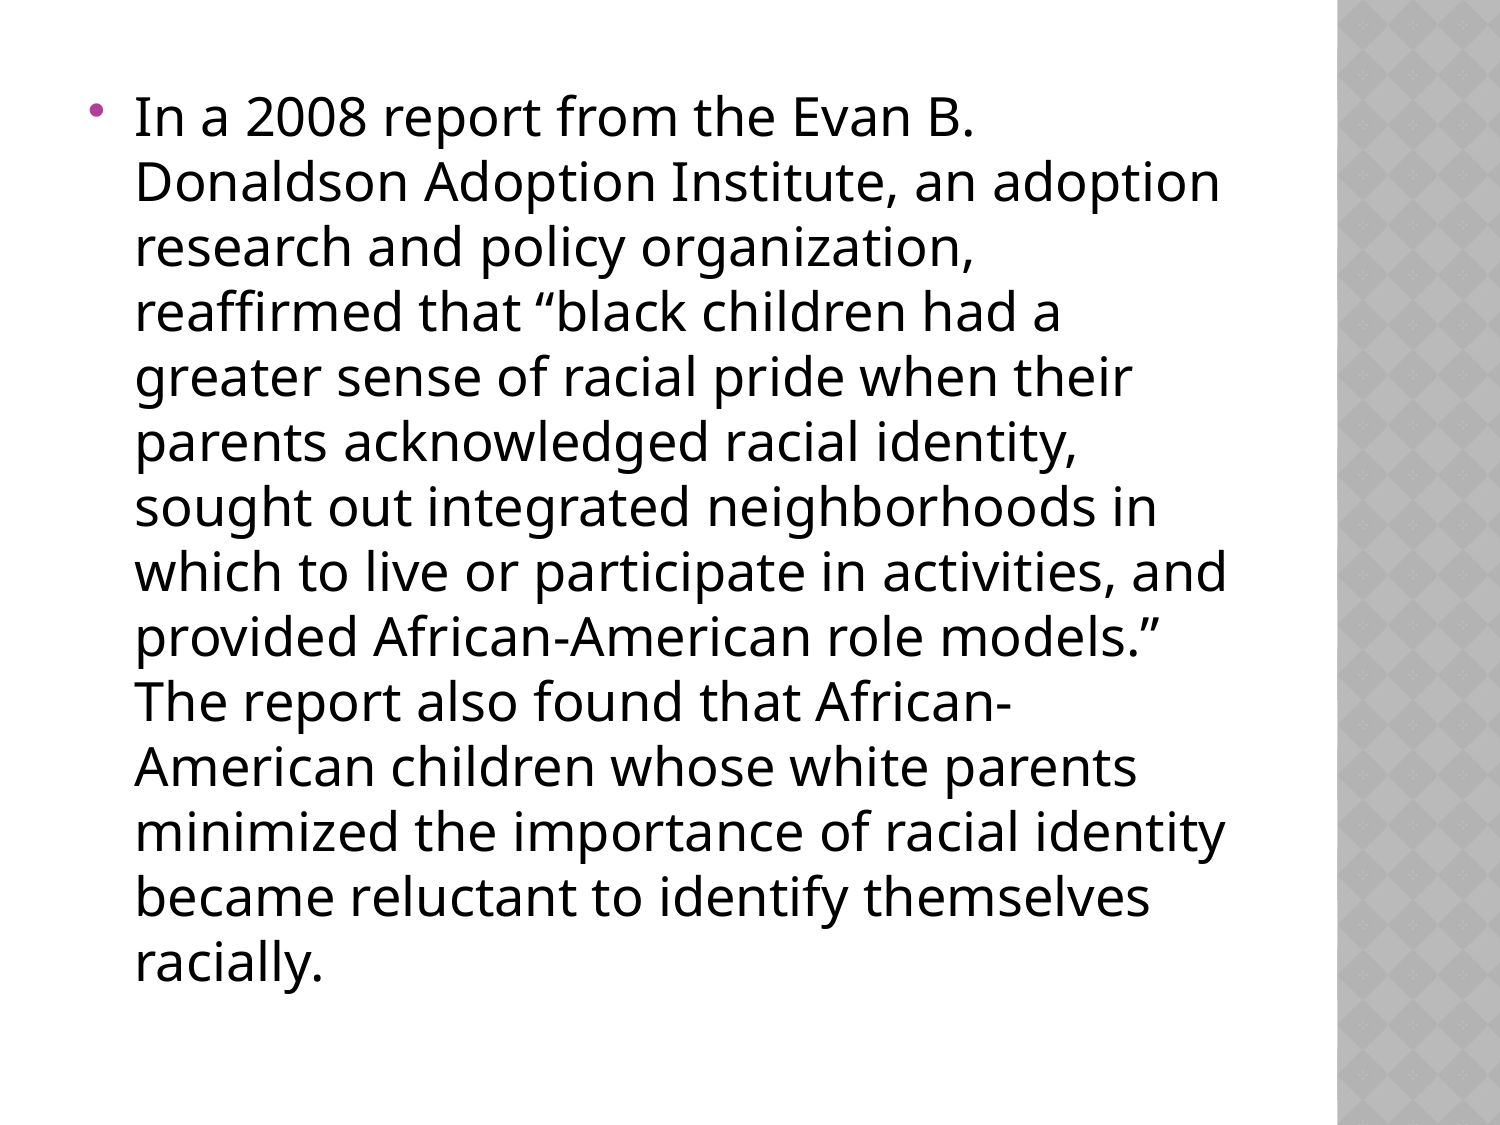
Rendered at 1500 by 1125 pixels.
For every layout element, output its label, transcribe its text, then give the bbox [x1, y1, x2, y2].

list In a 2008 report from the Evan B. Donaldson Adoption Institute, an adoption research and policy organization, reaffirmed that “black children had a greater sense of racial pride when their parents acknowledged racial identity, sought out integrated neighborhoods in which to live or participate in activities, and provided African-American role models.” The report also found that African-American children whose white parents minimized the importance of racial identity became reluctant to identify themselves racially. [75, 75, 1263, 1059]
